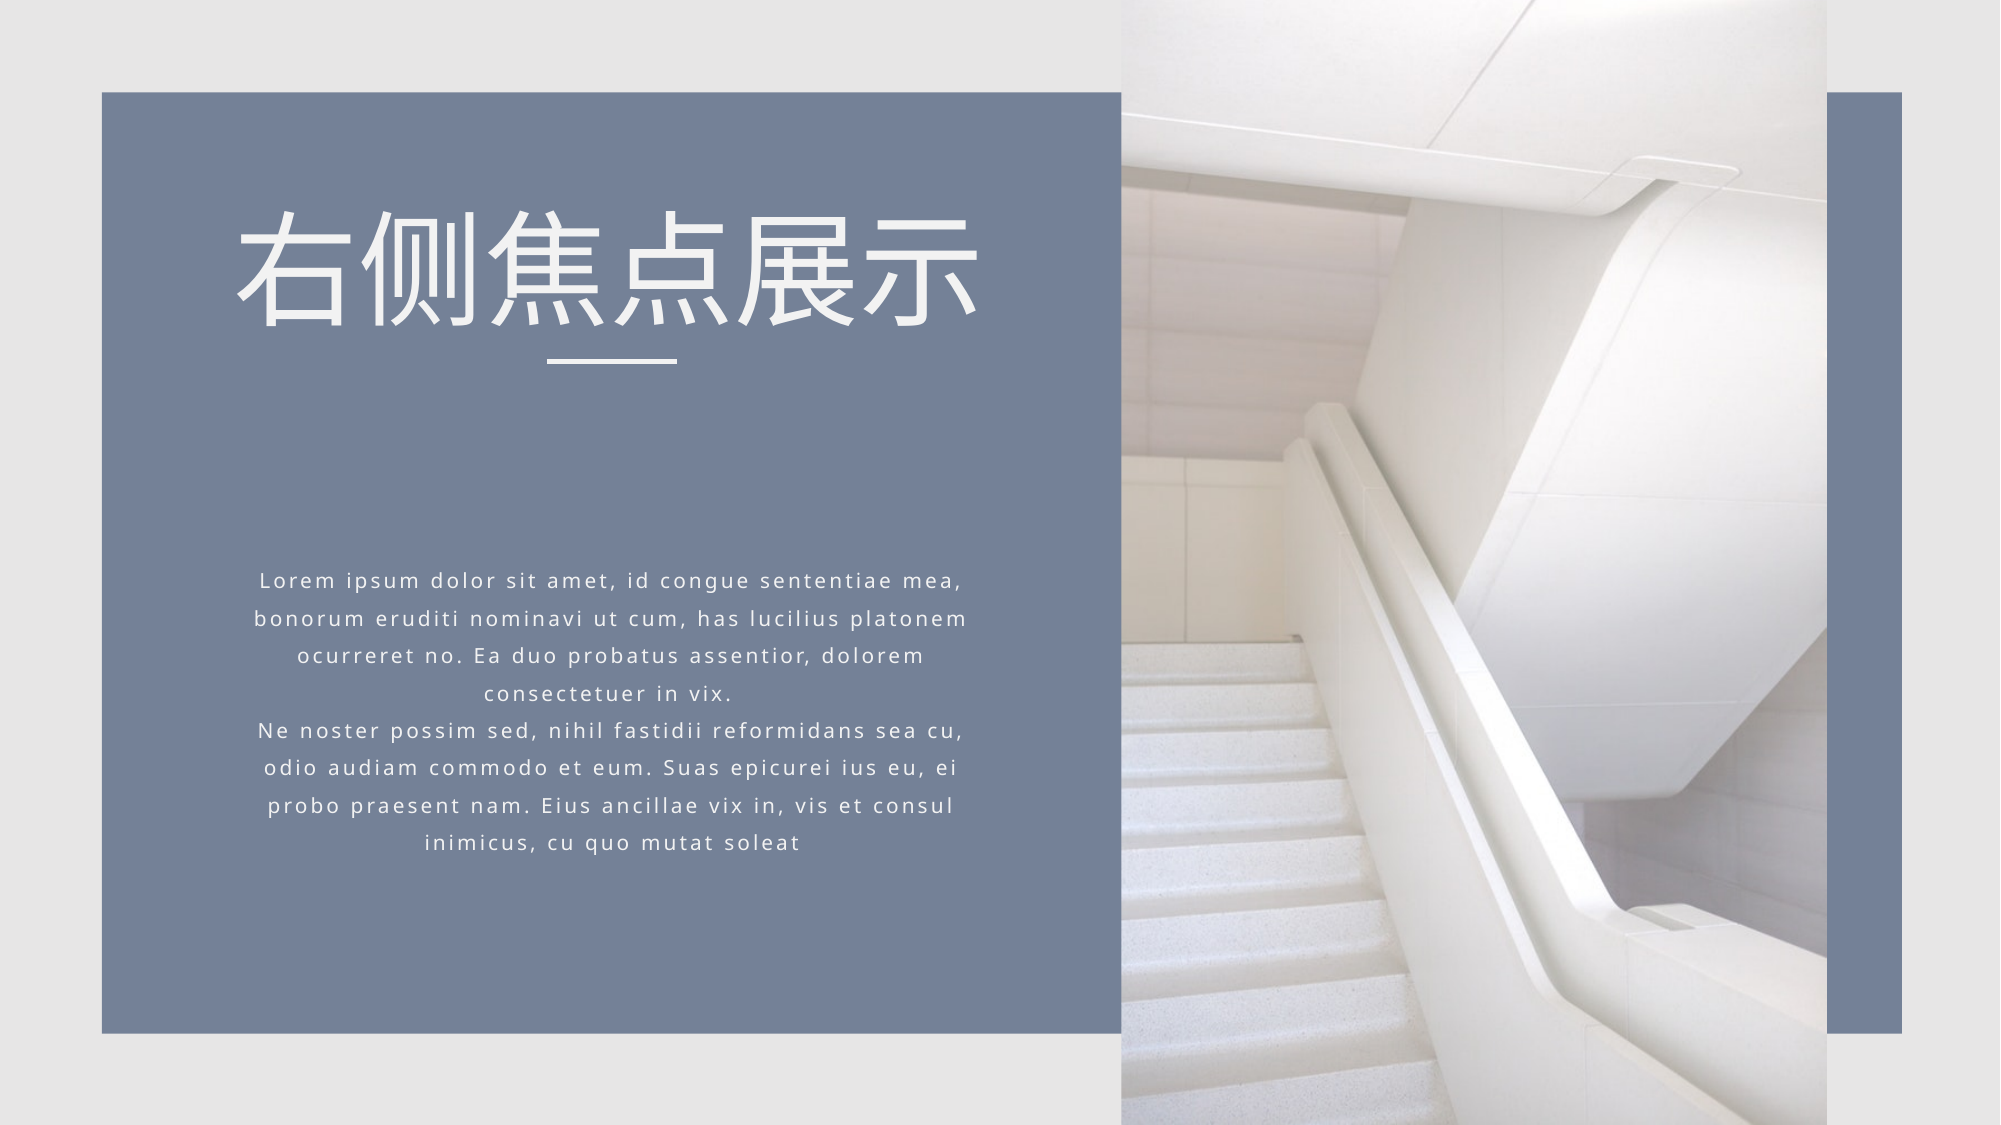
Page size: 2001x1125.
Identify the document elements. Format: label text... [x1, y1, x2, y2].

text_box [1120, 0, 1828, 1125]
text_box 右侧焦点展示 [219, 183, 1005, 349]
text_box [101, 91, 1120, 1035]
text_box Lorem ipsum dolor sit amet, id congue sententiae mea, bonorum eruditi nominavi ut cum, has lucilius platonem ocurreret no. Ea duo probatus assentior, dolorem consectetuer in vix. Ne noster possim sed, nihil fastidii reformidans sea cu, odio audiam commodo et eum. Suas epicurei ius eu, ei probo praesent nam. Eius ancillae vix in, vis et consul inimicus, cu quo mutat soleat [218, 548, 1005, 863]
text_box [1828, 91, 1903, 1035]
